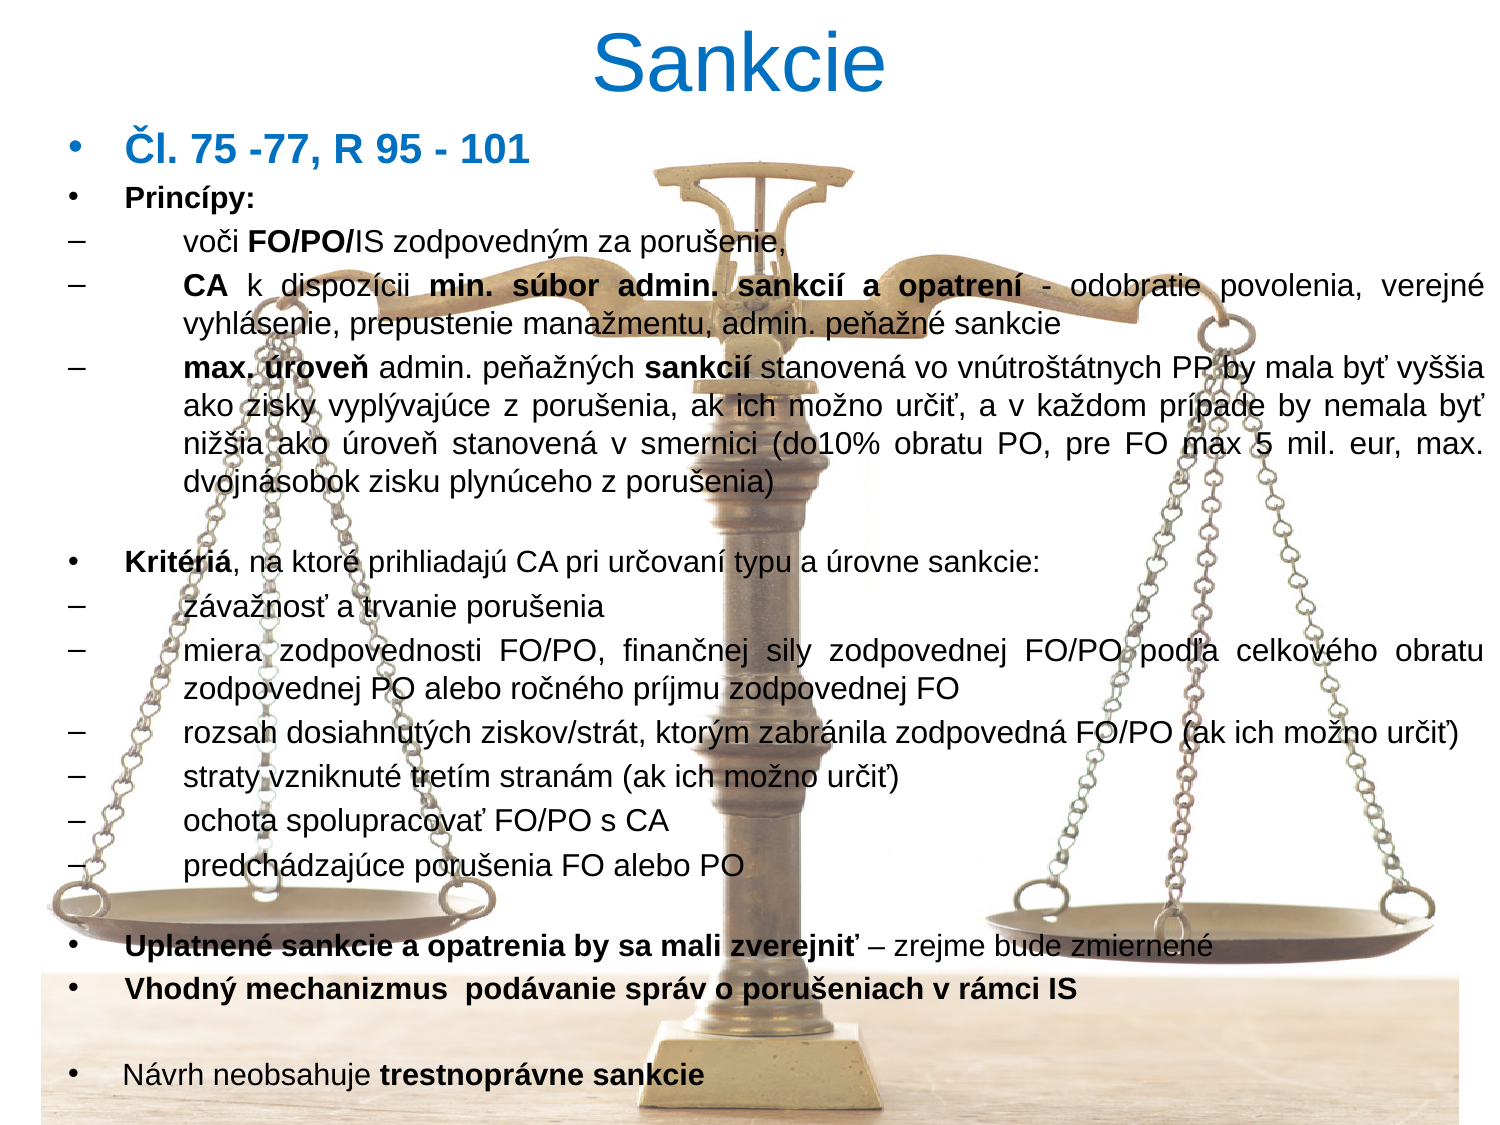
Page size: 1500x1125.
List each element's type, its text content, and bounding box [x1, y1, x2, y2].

picture [41, 125, 1459, 1125]
title Sankcie [64, 0, 1415, 113]
list Čl. 75 -77, R 95 - 101 Princípy: voči FO/PO/IS zodpovedným za porušenie, CA k dispozícii min. súbor admin. sankcií a opatrení - odobratie povolenia, verejné vyhlásenie, prepustenie manažmentu, admin. peňažné sankcie max. úroveň admin. peňažných sankcií stanovená vo vnútroštátnych PP by mala byť vyššia ako zisky vyplývajúce z porušenia, ak ich možno určiť, a v každom prípade by nemala byť nižšia ako úroveň stanovená v smernici (do10% obratu PO, pre FO max 5 mil. eur, max. dvojnásobok zisku plynúceho z porušenia) Kritériá, na ktoré prihliadajú CA pri určovaní typu a úrovne sankcie: závažnosť a trvanie porušenia miera zodpovednosti FO/PO, finančnej sily zodpovednej FO/PO podľa celkového obratu zodpovednej PO alebo ročného príjmu zodpovednej FO rozsah dosiahnutých ziskov/strát, ktorým zabránila zodpovedná FO/PO (ak ich možno určiť) straty vzniknuté tretím stranám (ak ich možno určiť) ochota spolupracovať FO/PO s CA predchádzajúce porušenia FO alebo PO Uplatnené sankcie a opatrenia by sa mali zverejniť – zrejme bude zmiernené Vhodný mechanizmus podávanie správ o porušeniach v rámci IS Návrh neobsahuje trestnoprávne sankcie [53, 113, 1500, 1125]
